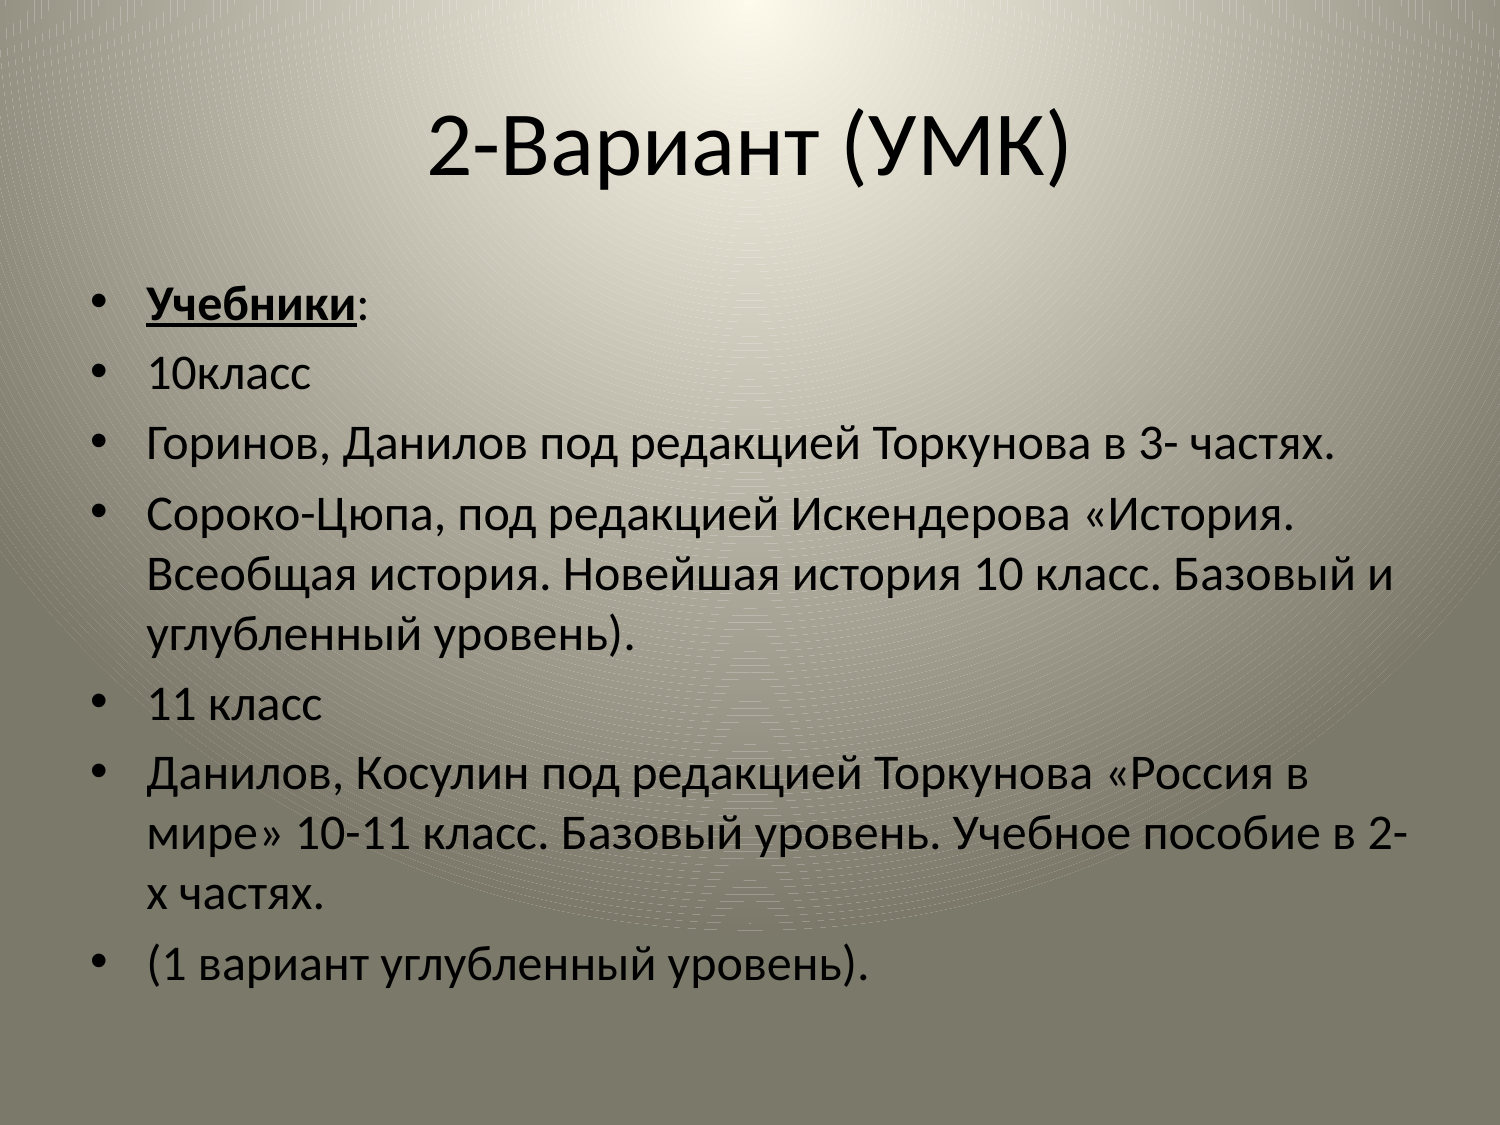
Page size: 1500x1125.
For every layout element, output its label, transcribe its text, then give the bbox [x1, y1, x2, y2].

list Учебники: 10класс Горинов, Данилов под редакцией Торкунова в 3- частях. Сороко-Цюпа, под редакцией Искендерова «История. Всеобщая история. Новейшая история 10 класс. Базовый и углубленный уровень). 11 класс Данилов, Косулин под редакцией Торкунова «Россия в мире» 10-11 класс. Базовый уровень. Учебное пособие в 2-х частях. (1 вариант углубленный уровень). [75, 262, 1425, 1005]
title 2-Вариант (УМК) [75, 45, 1425, 233]
